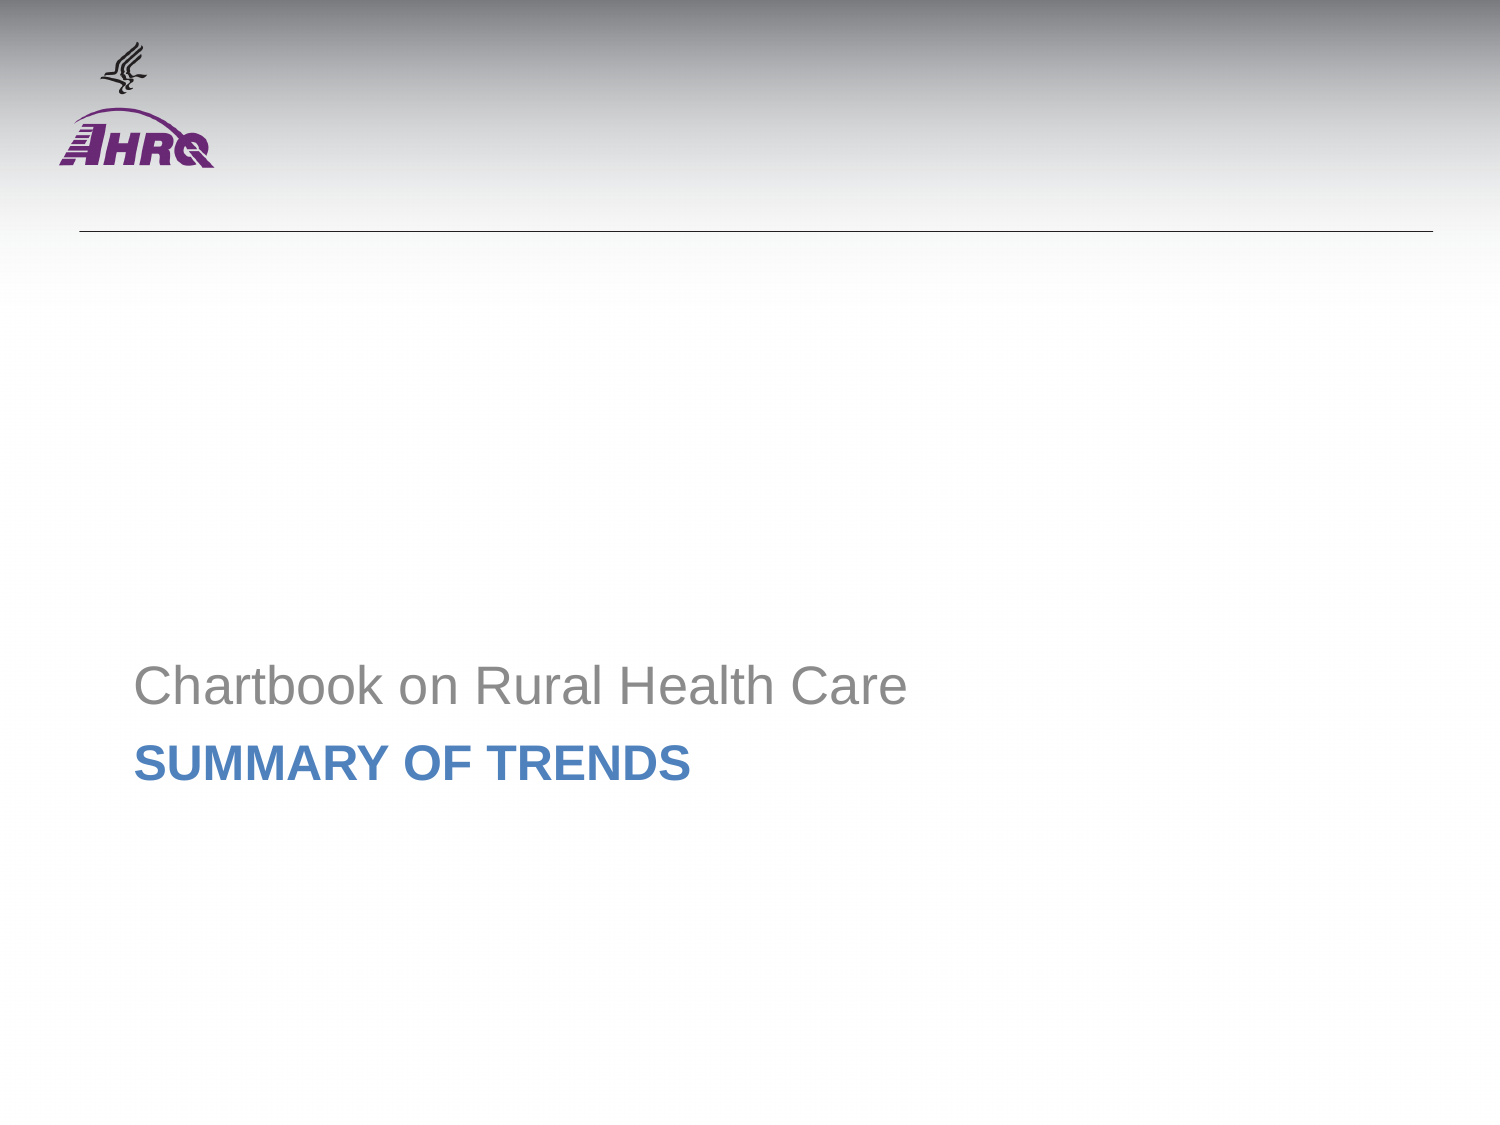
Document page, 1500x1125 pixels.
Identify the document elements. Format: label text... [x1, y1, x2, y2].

title Summary of Trends [118, 723, 1394, 947]
picture [0, 0, 1500, 1125]
list Chartbook on Rural Health Care [118, 476, 1394, 723]
